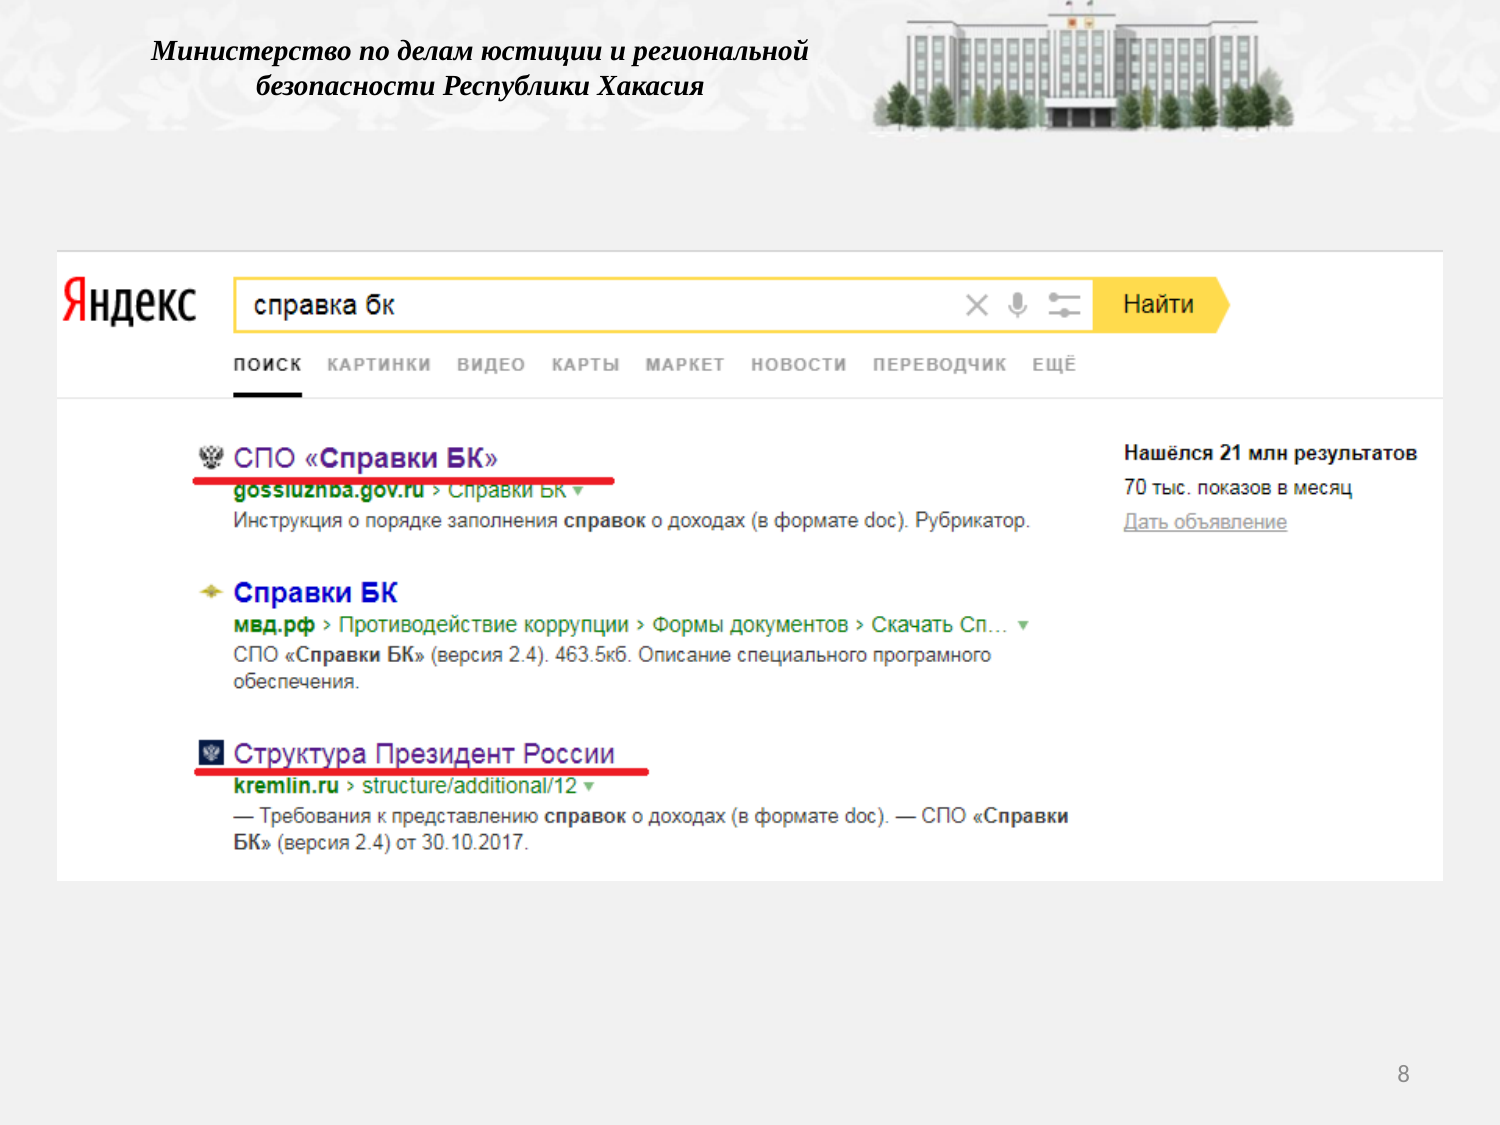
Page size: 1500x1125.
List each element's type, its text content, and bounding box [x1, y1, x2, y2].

text_box Министерство по делам юстиции и региональной безопасности Республики Хакасия [117, 23, 844, 109]
slide_number 8 [1074, 1042, 1425, 1103]
picture [0, 0, 1500, 1125]
